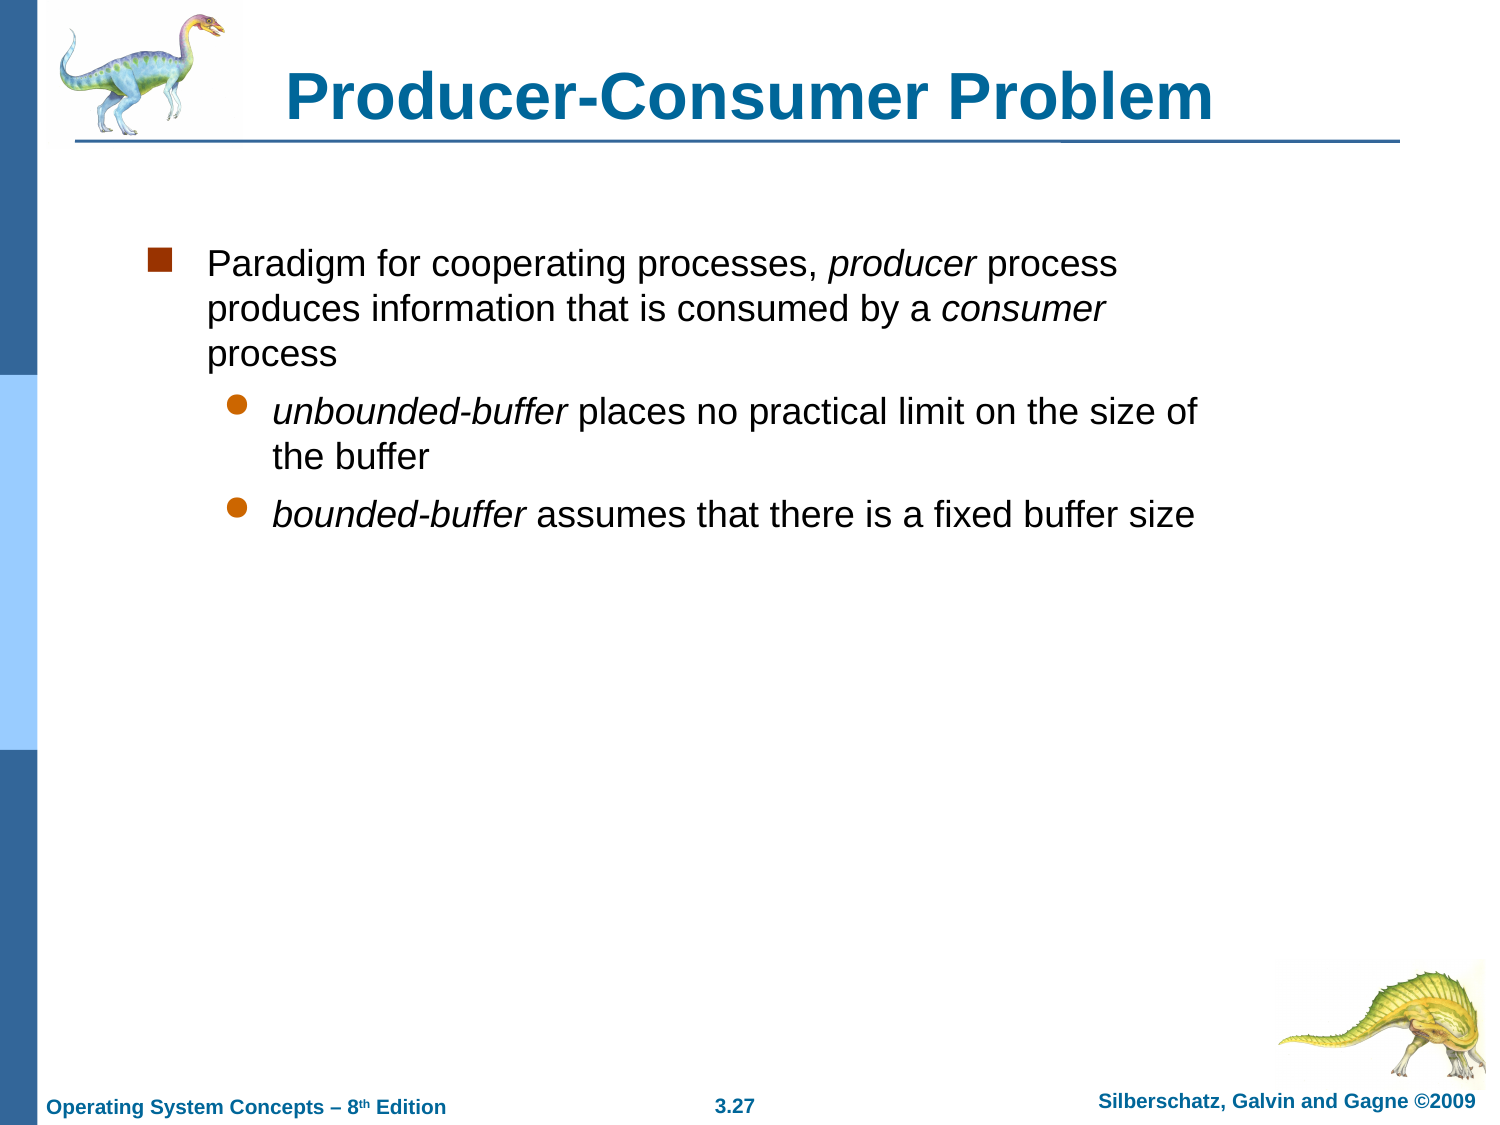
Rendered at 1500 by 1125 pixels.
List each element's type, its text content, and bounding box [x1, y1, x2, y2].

list Paradigm for cooperating processes, producer process produces information that is consumed by a consumer process unbounded-buffer places no practical limit on the size of the buffer bounded-buffer assumes that there is a fixed buffer size [135, 231, 1230, 970]
picture [1275, 959, 1486, 1090]
title Producer-Consumer Problem [75, 45, 1425, 141]
picture [46, 0, 243, 149]
